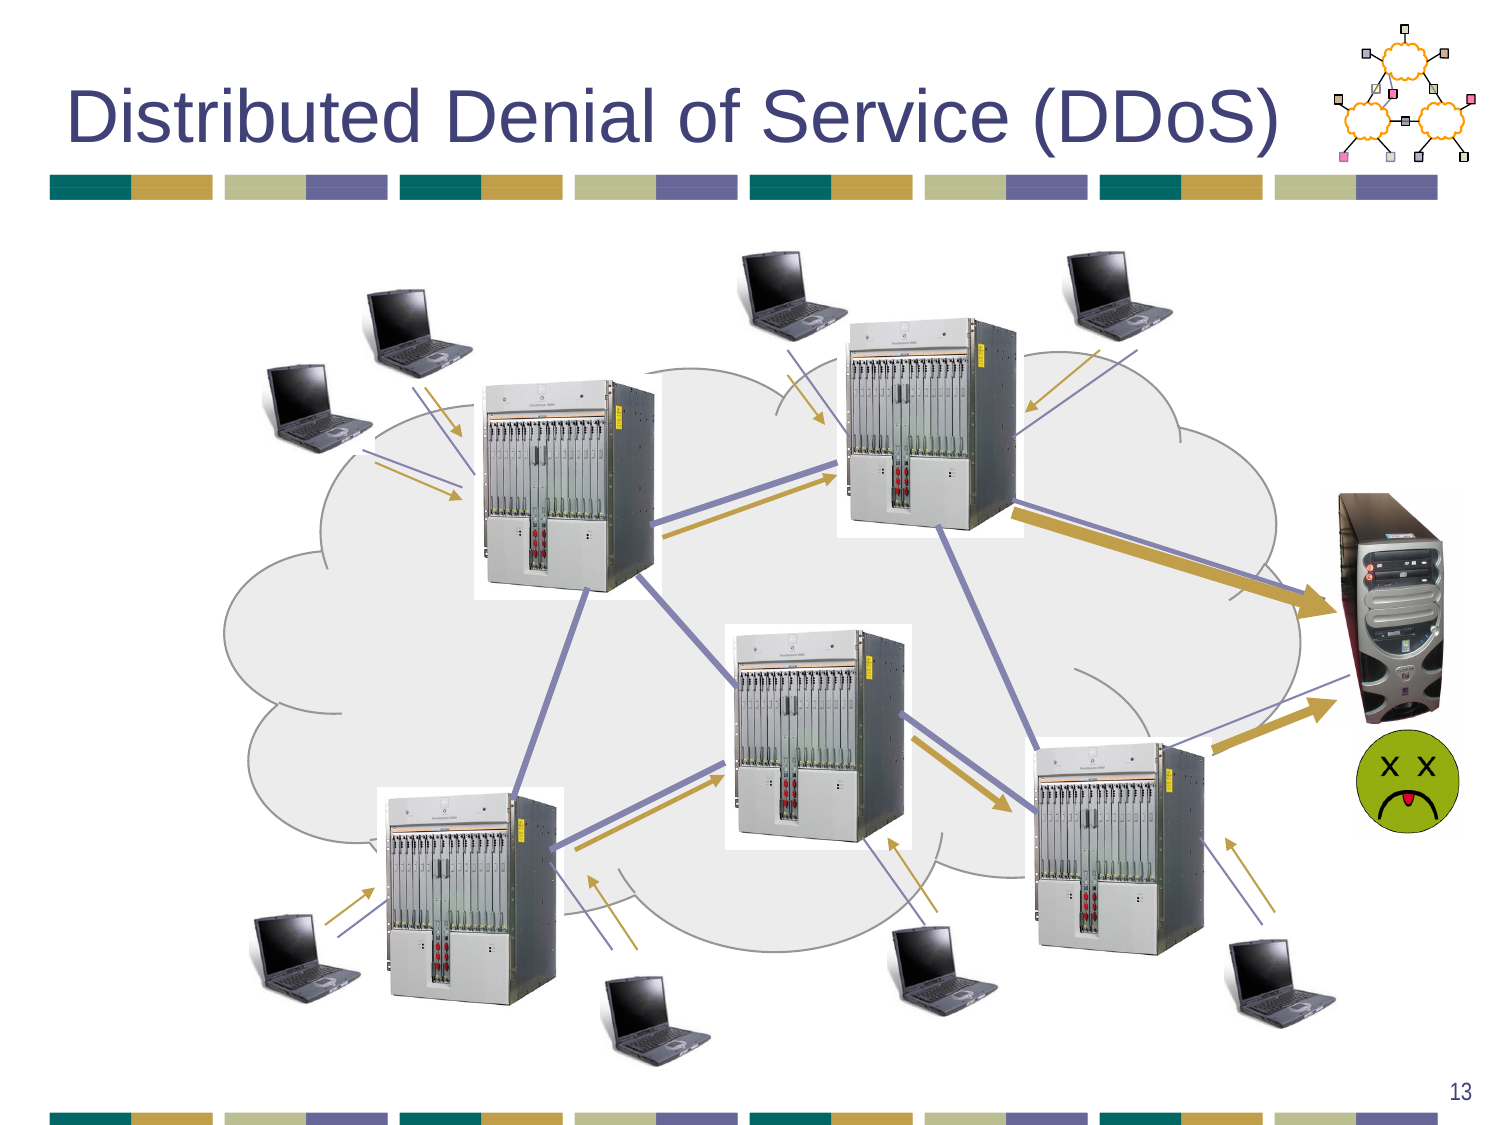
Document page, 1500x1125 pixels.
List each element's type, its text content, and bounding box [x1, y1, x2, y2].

picture [376, 787, 564, 1013]
text_box [1029, 356, 1290, 597]
text_box [666, 473, 832, 537]
text_box [587, 874, 638, 951]
text_box [344, 888, 371, 910]
text_box [1029, 352, 1098, 412]
picture [724, 624, 912, 851]
picture [1062, 249, 1176, 343]
slide_number 13 [1174, 1037, 1488, 1113]
text_box [916, 740, 1013, 813]
text_box [224, 405, 1301, 953]
text_box [651, 360, 832, 535]
picture [1323, 487, 1463, 838]
text_box [425, 389, 463, 438]
picture [249, 912, 363, 1005]
picture [599, 974, 713, 1068]
picture [887, 924, 1001, 1018]
text_box [574, 774, 719, 851]
picture [1024, 737, 1212, 963]
text_box [787, 374, 826, 425]
picture [1224, 937, 1338, 1030]
title Distributed Denial of Service (DDoS) [50, 62, 1388, 163]
picture [262, 287, 662, 601]
picture [737, 249, 1025, 538]
text_box [374, 462, 463, 501]
text_box [1029, 352, 1092, 403]
text_box [1224, 837, 1276, 913]
